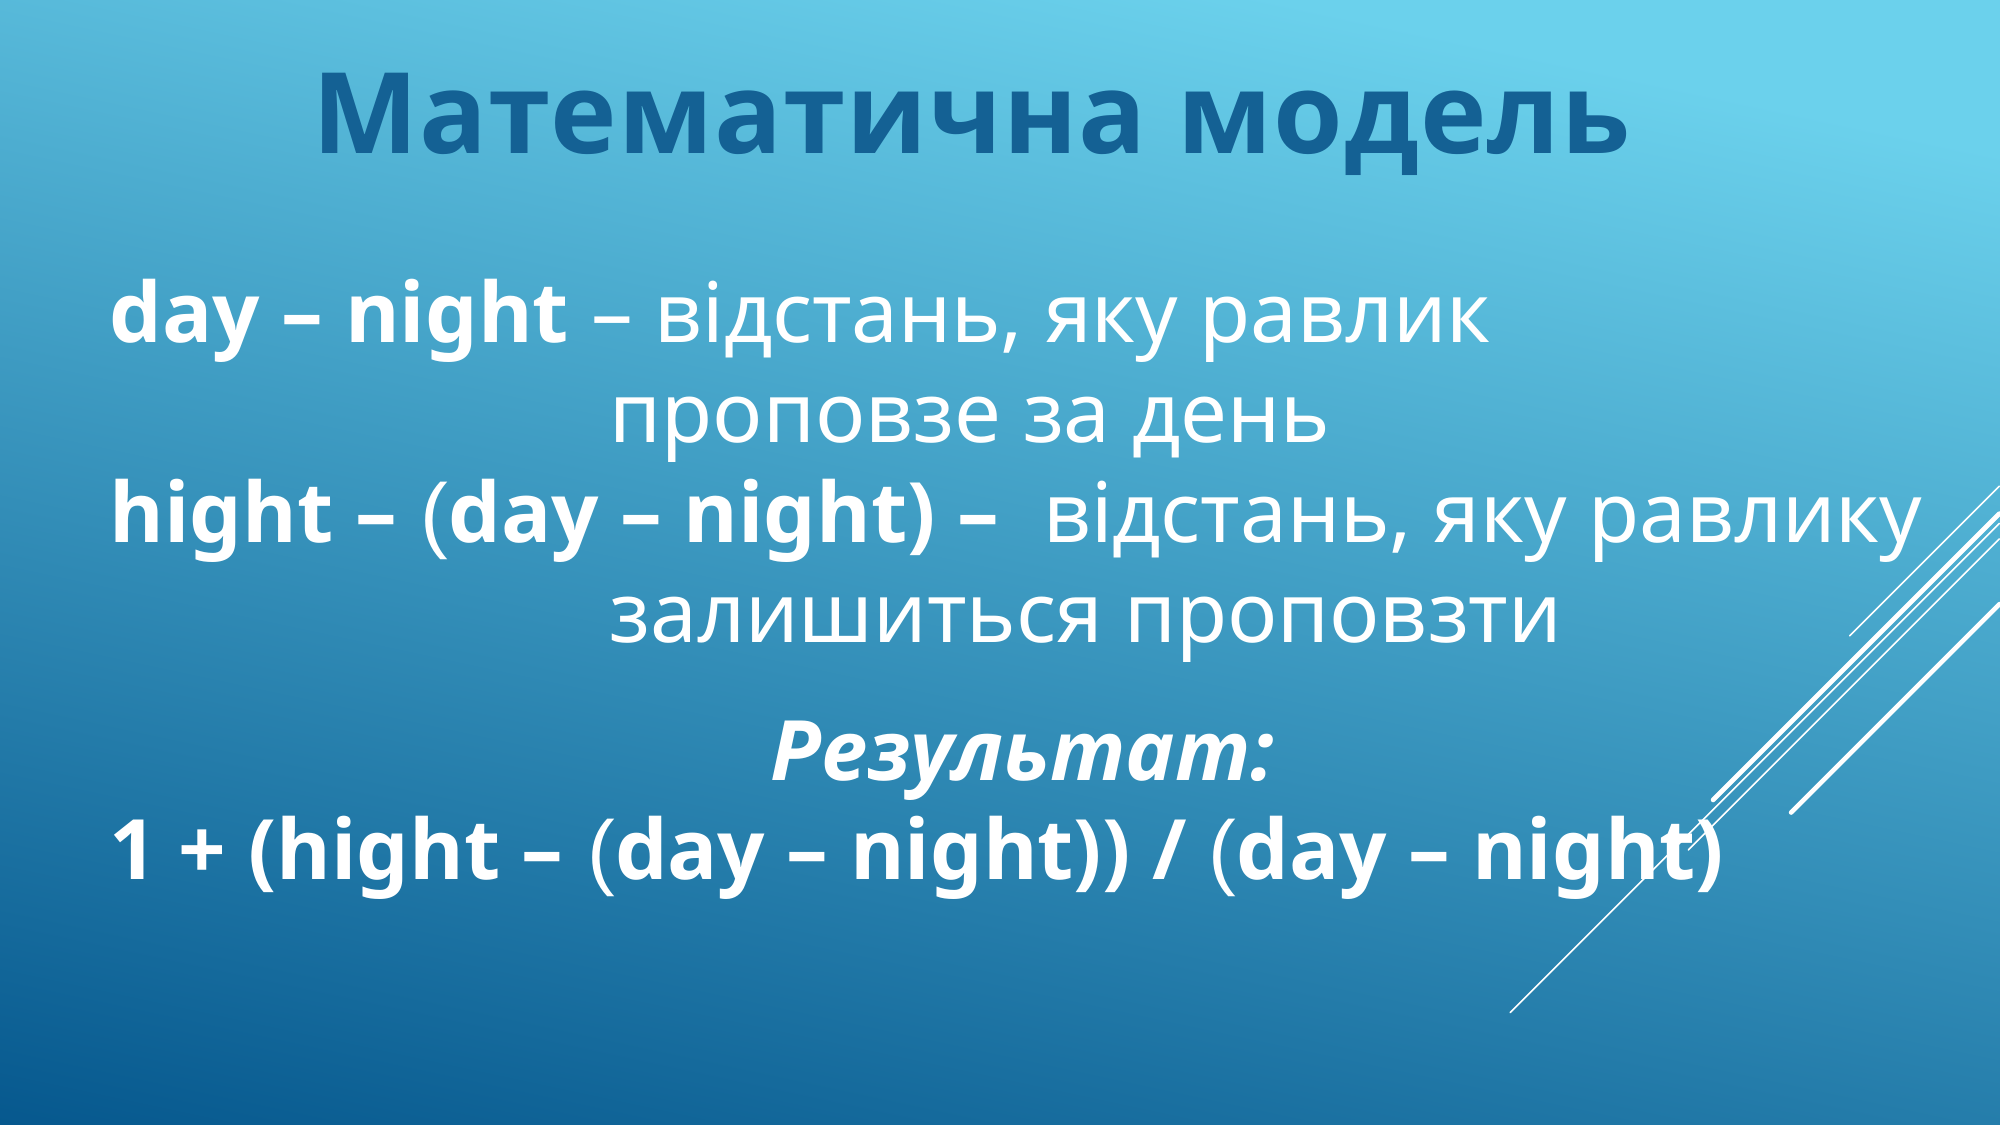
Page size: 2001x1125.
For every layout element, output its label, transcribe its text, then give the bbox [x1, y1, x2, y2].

text_box day – night – відстань, яку равлик проповзе за день hight – (day – night) – відстань, яку равлику залишиться проповзти Результат: 1 + (hight – (day – night)) / (day – night) [95, 251, 1950, 905]
text_box Математична модель [297, 33, 1647, 184]
